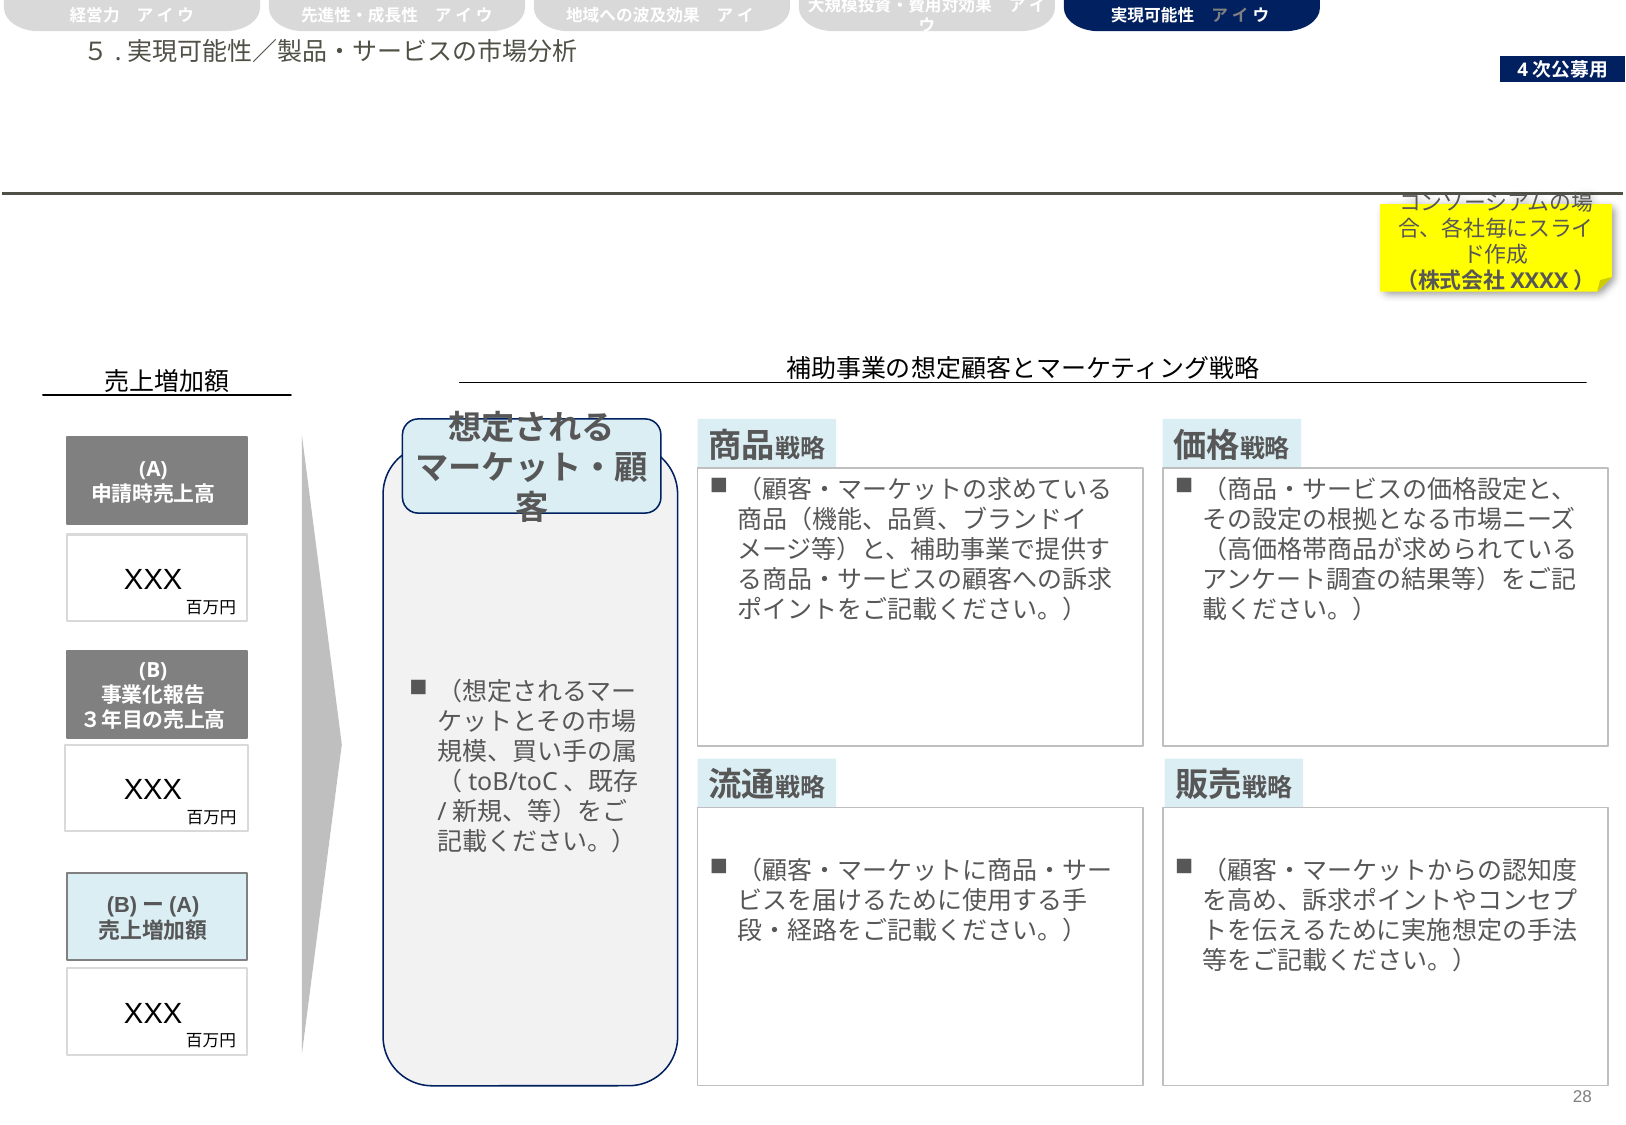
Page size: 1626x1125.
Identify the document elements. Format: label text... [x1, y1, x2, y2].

text_box 大規模投資・費用対効果 ア イ ウ [798, 0, 1056, 33]
text_box (B)ー(A) 売上増加額 [66, 872, 248, 961]
text_box 販売戦略 [1164, 758, 1304, 806]
text_box コンソーシアムの場合、各社毎にスライド作成 （株式会社XXXX） [1379, 203, 1613, 293]
text_box 先進性・成長性 ア イ ウ [268, 0, 526, 33]
text_box 価格戦略 [1162, 418, 1302, 467]
text_box （顧客・マーケットの求めている商品（機能、品質、ブランドイメージ等）と、補助事業で提供する商品・サービスの顧客への訴求ポイントをご記載ください。） [697, 467, 1144, 747]
text_box [301, 434, 343, 1055]
text_box 実現可能性 ア イ ウ [1062, 0, 1321, 33]
text_box 商品戦略 [697, 418, 837, 467]
title ５.実現可能性／製品・サービスの市場分析 [83, 39, 1542, 67]
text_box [66, 534, 248, 634]
text_box （顧客・マーケットからの認知度を高め、訴求ポイントやコンセプトを伝えるために実施想定の手法等をご記載ください。） [1162, 806, 1609, 1087]
text_box (B) 事業化報告 ３年目の売上高 [66, 650, 248, 739]
text_box 地域への波及効果 ア イ [533, 0, 791, 33]
text_box (A) 申請時売上高 [66, 437, 248, 525]
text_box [66, 967, 248, 1067]
text_box 想定される マーケット・顧客 [401, 417, 662, 515]
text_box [64, 744, 249, 844]
text_box （商品・サービスの価格設定と、その設定の根拠となる市場ニーズ（高価格帯商品が求められているアンケート調査の結果等）をご記載ください。） [1162, 467, 1609, 747]
text_box 経営力 ア イ ウ [3, 0, 261, 33]
text_box （顧客・マーケットに商品・サービスを届けるために使用する手段・経路をご記載ください。） [697, 806, 1144, 1087]
text_box （想定されるマーケットとその市場規模、買い手の属（toB/toC、既存/新規、等）をご記載ください。） [382, 455, 679, 1087]
text_box 流通戦略 [697, 758, 837, 806]
